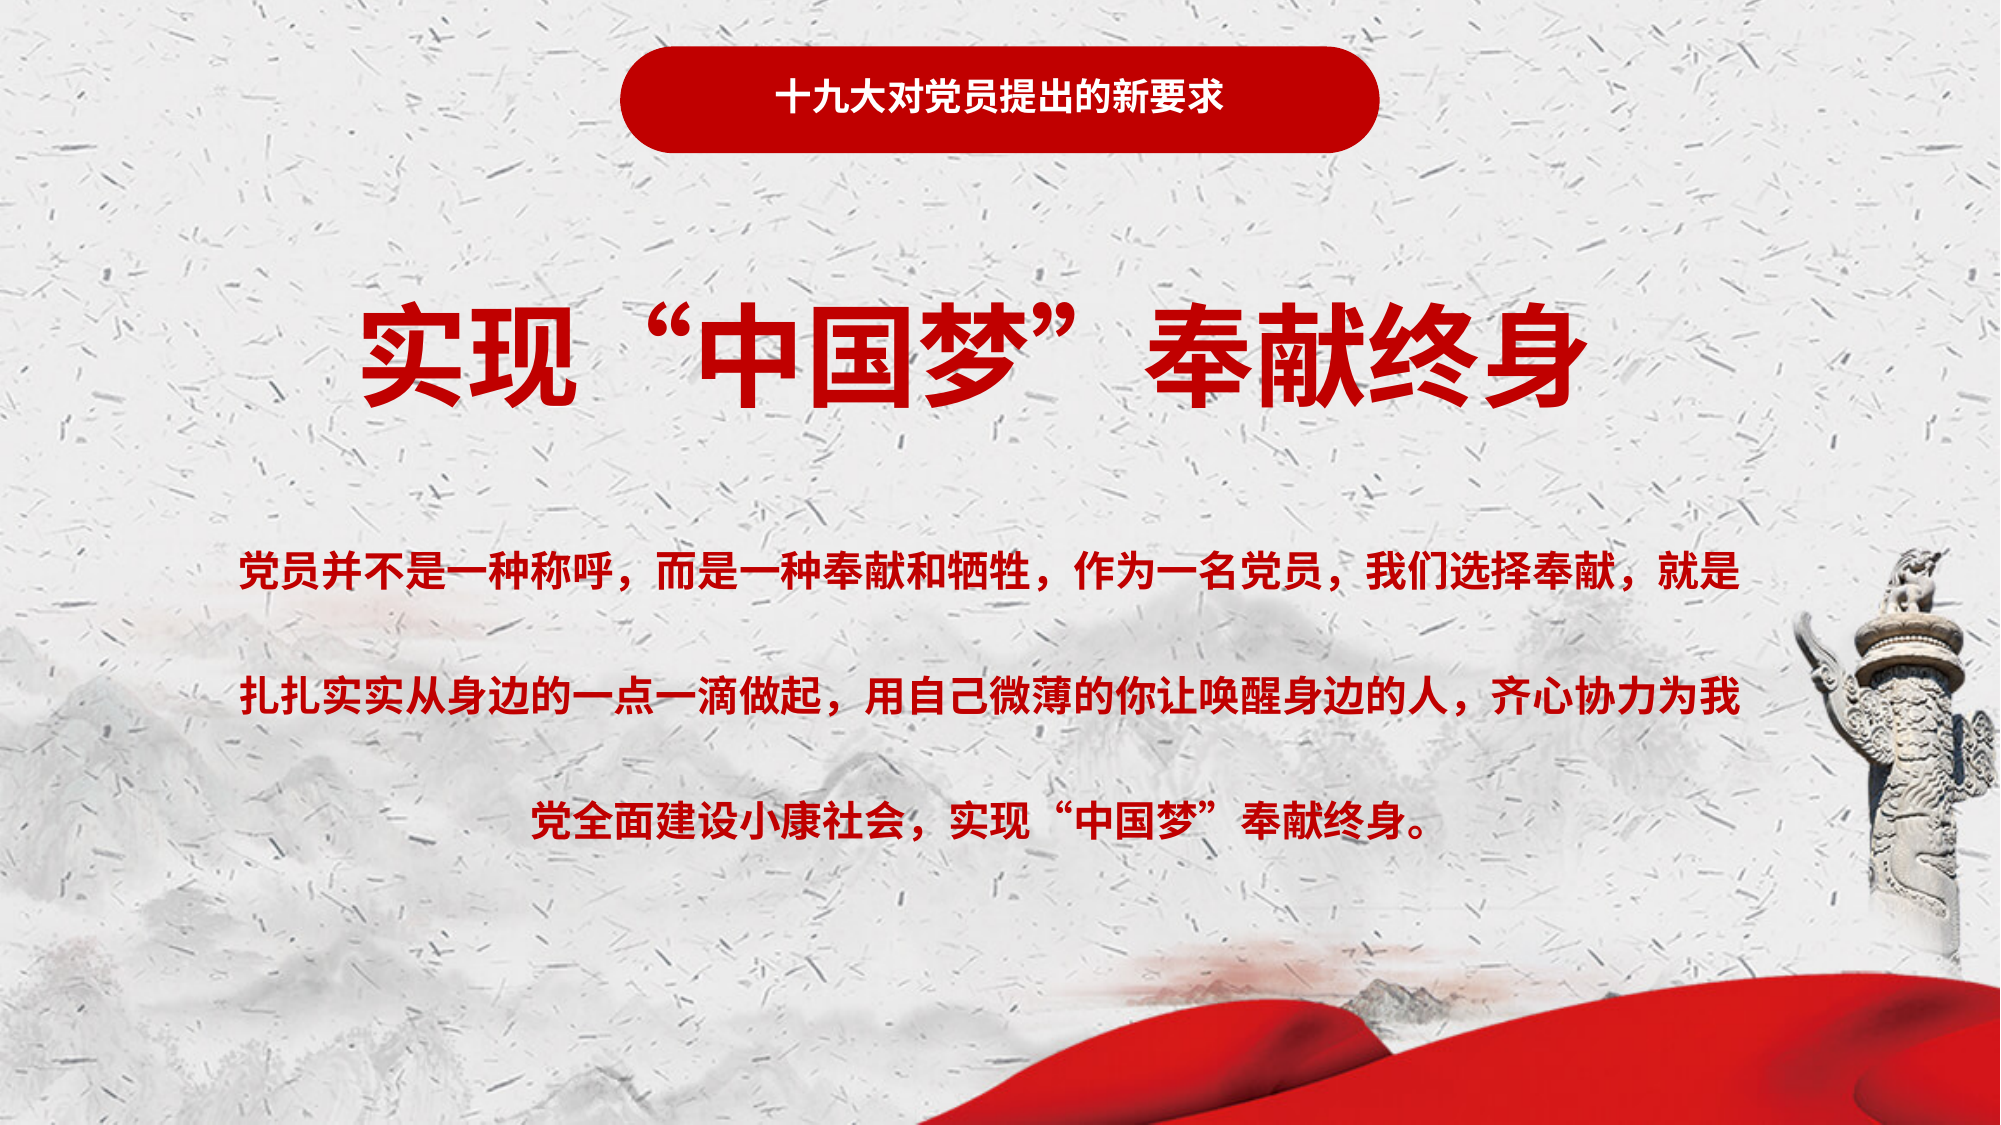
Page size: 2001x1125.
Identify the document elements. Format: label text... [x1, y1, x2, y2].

text_box 党员并不是一种称呼，而是一种奉献和牺牲，作为一名党员，我们选择奉献，就是扎扎实实从身边的一点一滴做起，用自己微薄的你让唤醒身边的人，齐心协力为我党全面建设小康社会，实现“中国梦”奉献终身。 [65, 482, 1764, 833]
text_box 实现“中国梦”奉献终身 [197, 277, 1751, 429]
picture [0, 0, 2000, 1125]
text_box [620, 42, 1380, 154]
